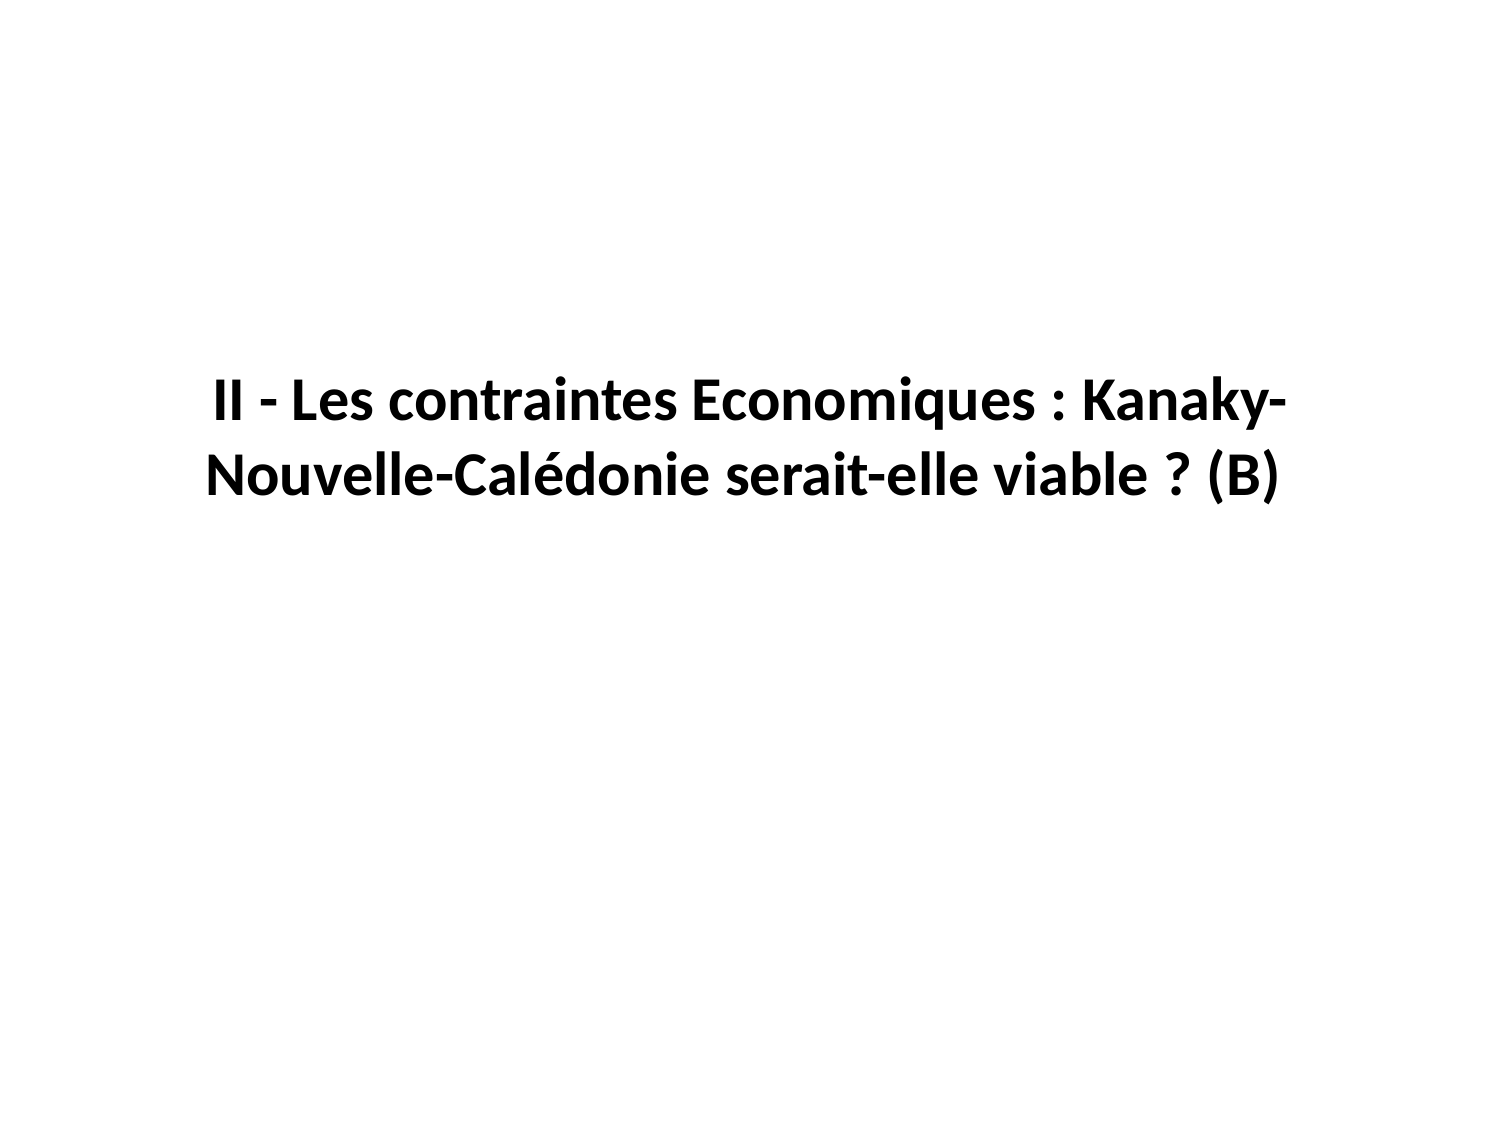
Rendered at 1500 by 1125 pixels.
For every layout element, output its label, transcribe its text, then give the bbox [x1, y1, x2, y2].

title II - Les contraintes Economiques : Kanaky-Nouvelle-Calédonie serait-elle viable ? (B) [112, 349, 1388, 591]
